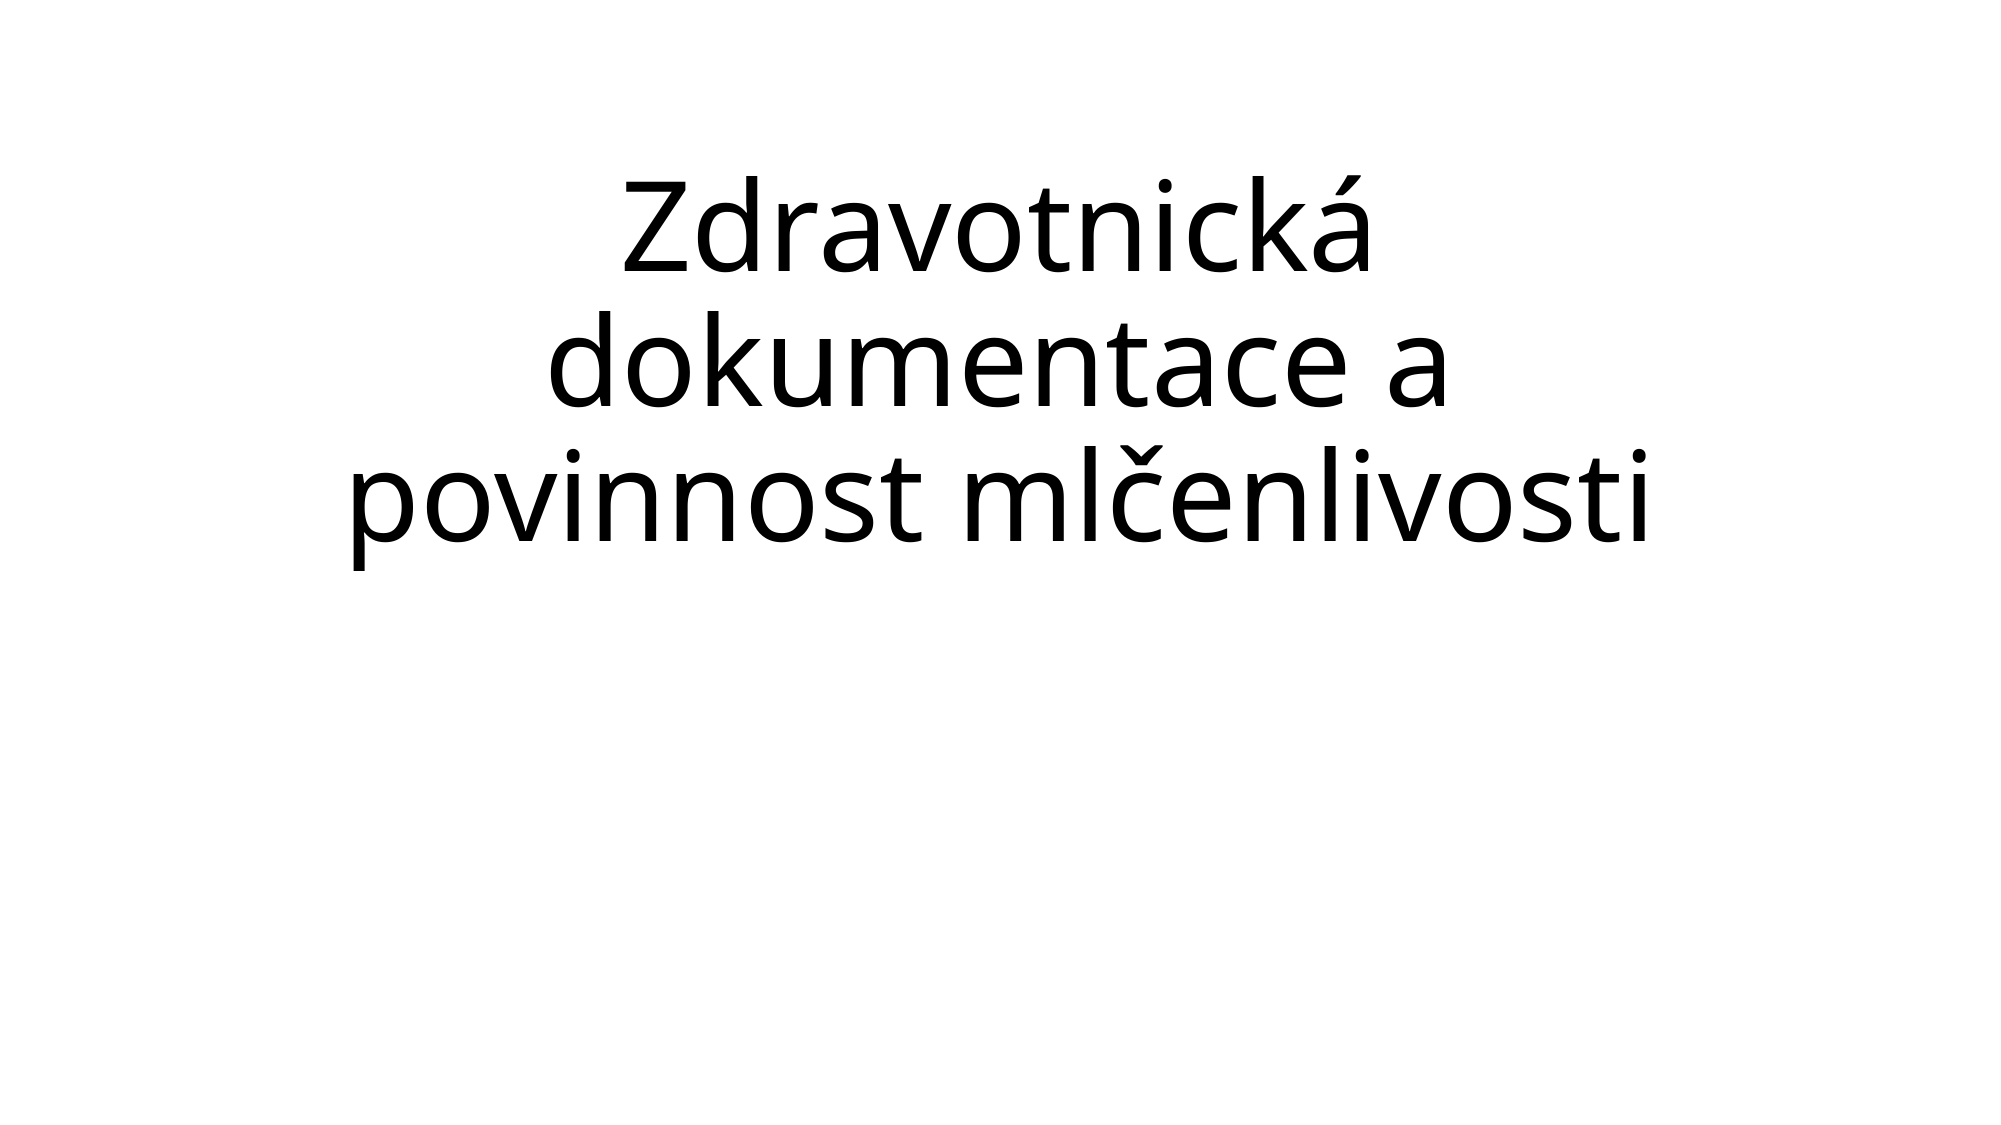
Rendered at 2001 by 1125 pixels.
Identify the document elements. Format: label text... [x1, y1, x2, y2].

title Zdravotnická dokumentace a povinnost mlčenlivosti [249, 184, 1750, 576]
